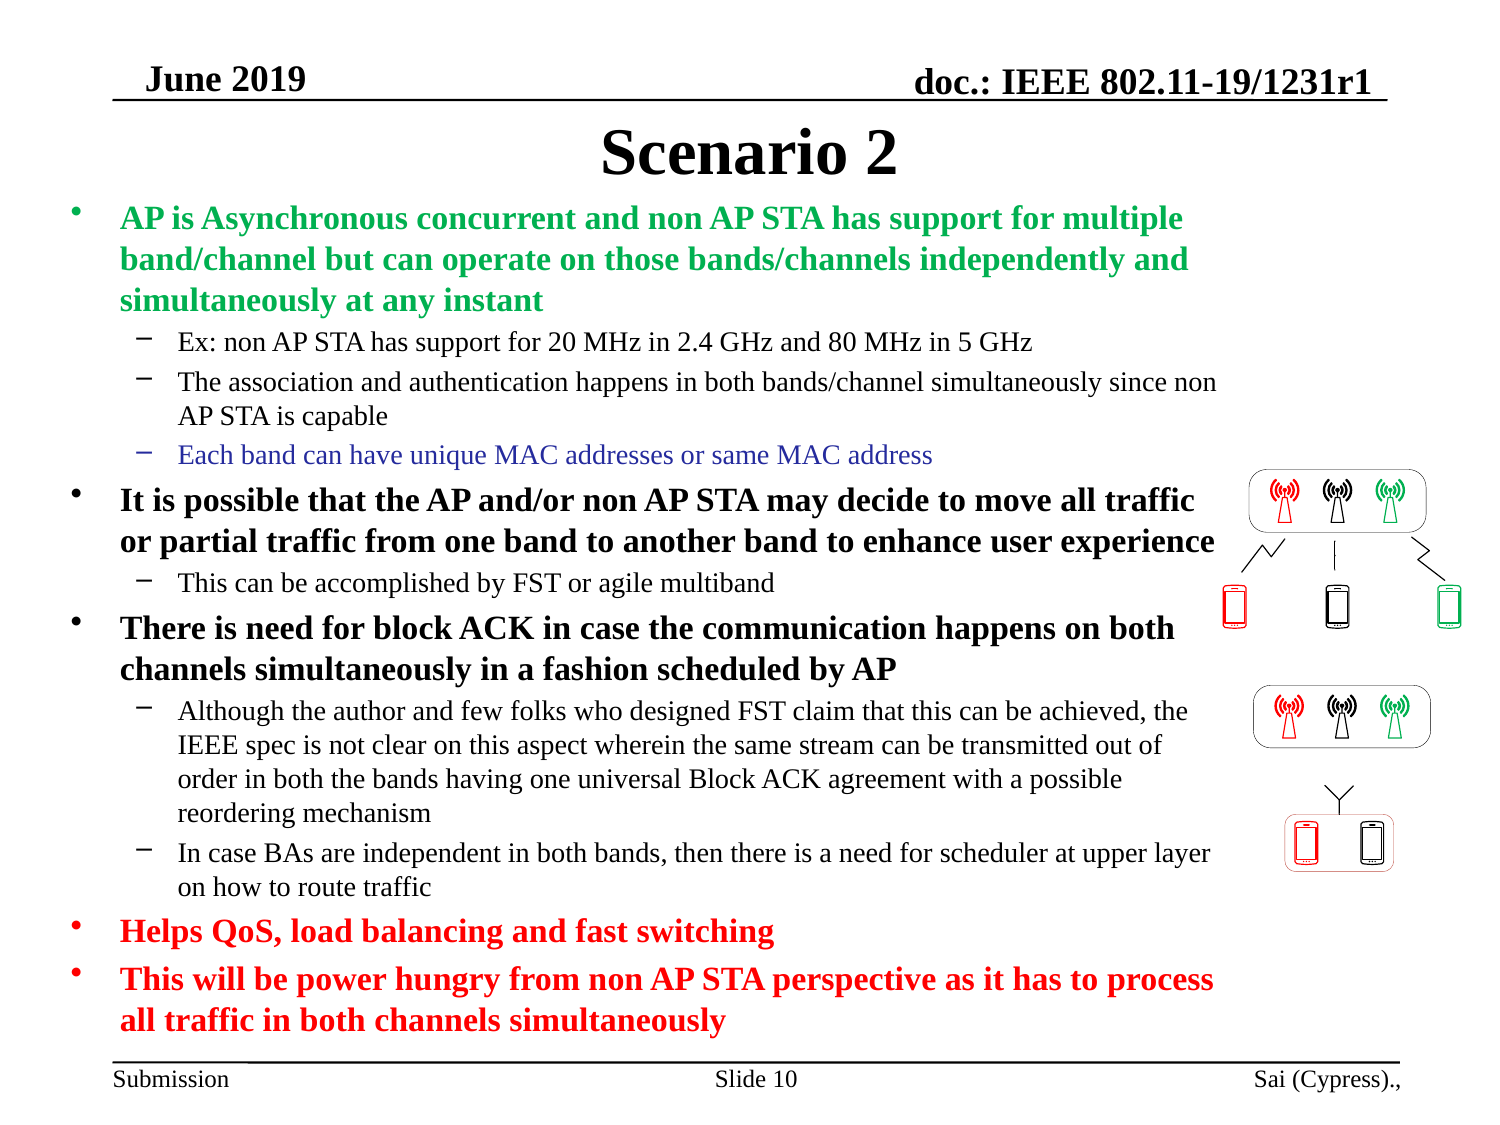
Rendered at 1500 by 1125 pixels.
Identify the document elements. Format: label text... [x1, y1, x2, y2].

slide_number Slide 10 [712, 1061, 801, 1093]
picture [1220, 467, 1462, 630]
footer Sai (Cypress)., [949, 1061, 1402, 1093]
picture [1251, 682, 1432, 873]
list AP is Asynchronous concurrent and non AP STA has support for multiple band/channel but can operate on those bands/channels independently and simultaneously at any instant Ex: non AP STA has support for 20 MHz in 2.4 GHz and 80 MHz in 5 GHz The association and authentication happens in both bands/channel simultaneously since non AP STA is capable Each band can have unique MAC addresses or same MAC address It is possible that the AP and/or non AP STA may decide to move all traffic or partial traffic from one band to another band to enhance user experience This can be accomplished by FST or agile multiband There is need for block ACK in case the communication happens on both channels simultaneously in a fashion scheduled by AP Although the author and few folks who designed FST claim that this can be achieved, the IEEE spec is not clear on this aspect wherein the same stream can be transmitted out of order in both the bands having one universal Block ACK agreement with a possible reordering mechanism In case BAs are independent in both bands, then there is a need for scheduler at upper layer on how to route traffic Helps QoS, load balancing and fast switching This will be power hungry from non AP STA perspective as it has to process all traffic in both channels simultaneously [55, 187, 1243, 1093]
title Scenario 2 [112, 93, 1388, 204]
